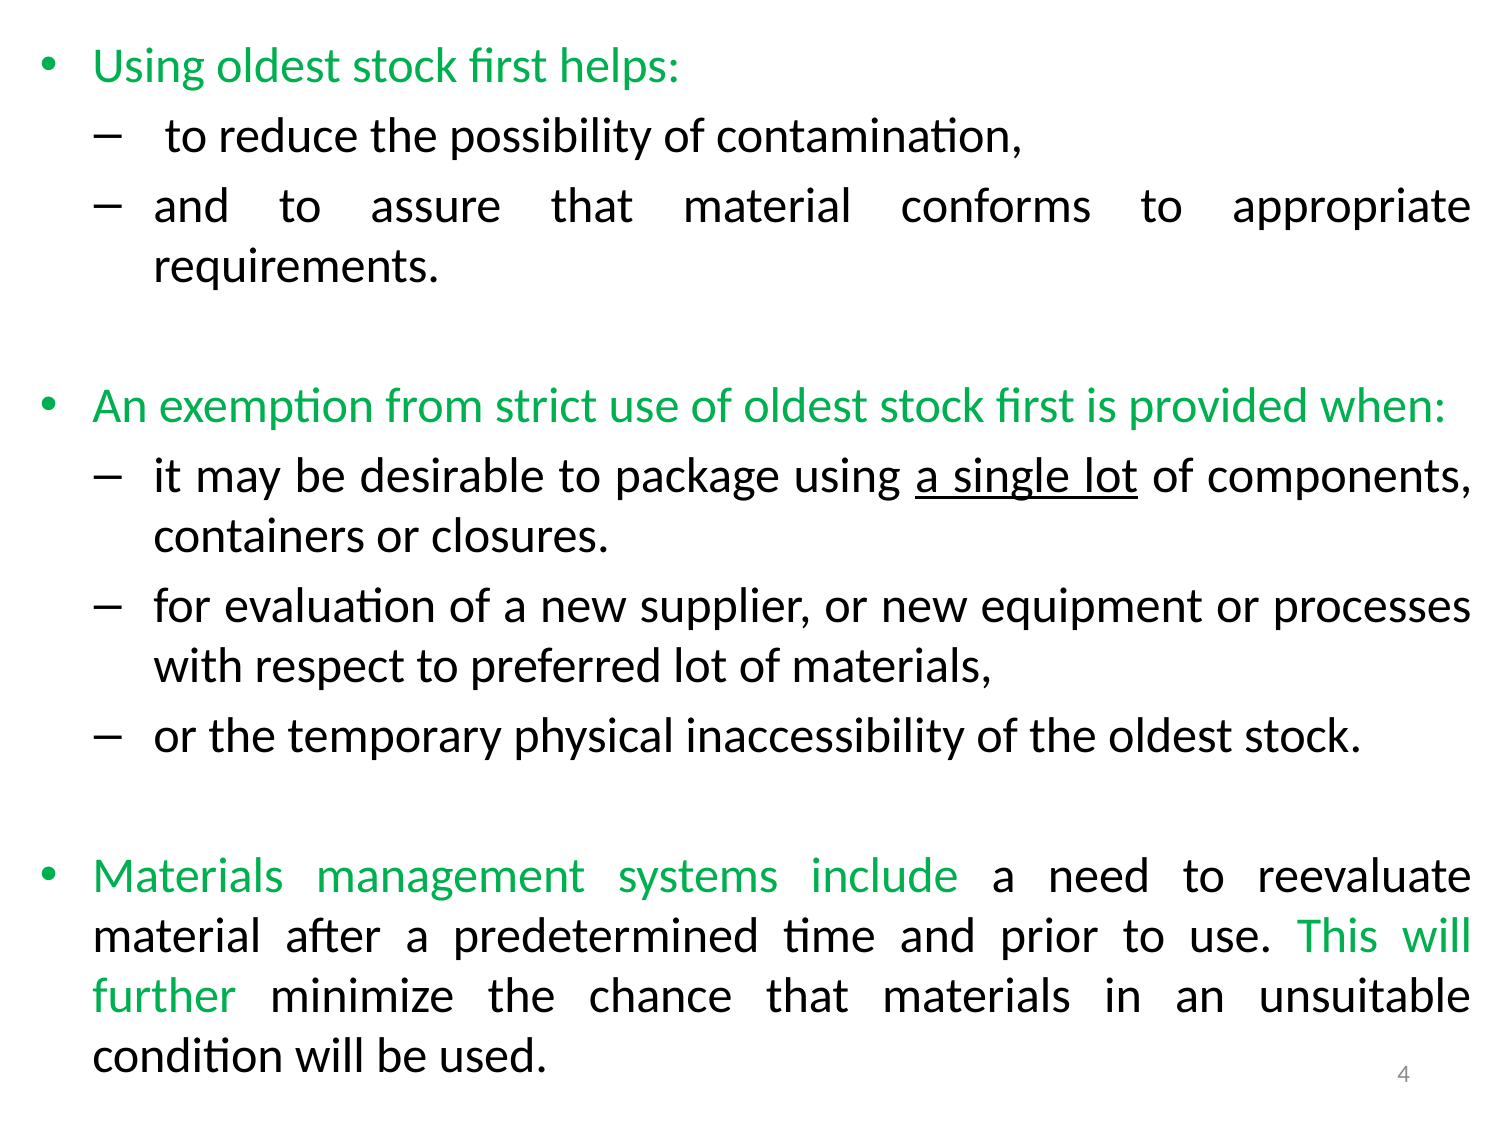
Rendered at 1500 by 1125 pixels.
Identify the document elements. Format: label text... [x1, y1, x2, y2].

list Using oldest stock first helps: to reduce the possibility of contamination, and to assure that material conforms to appropriate requirements. An exemption from strict use of oldest stock first is provided when: it may be desirable to package using a single lot of components, containers or closures. for evaluation of a new supplier, or new equipment or processes with respect to preferred lot of materials, or the temporary physical inaccessibility of the oldest stock. Materials management systems include a need to reevaluate material after a predetermined time and prior to use. This will further minimize the chance that materials in an unsuitable condition will be used. [24, 24, 1488, 1113]
slide_number 4 [1074, 1042, 1425, 1103]
